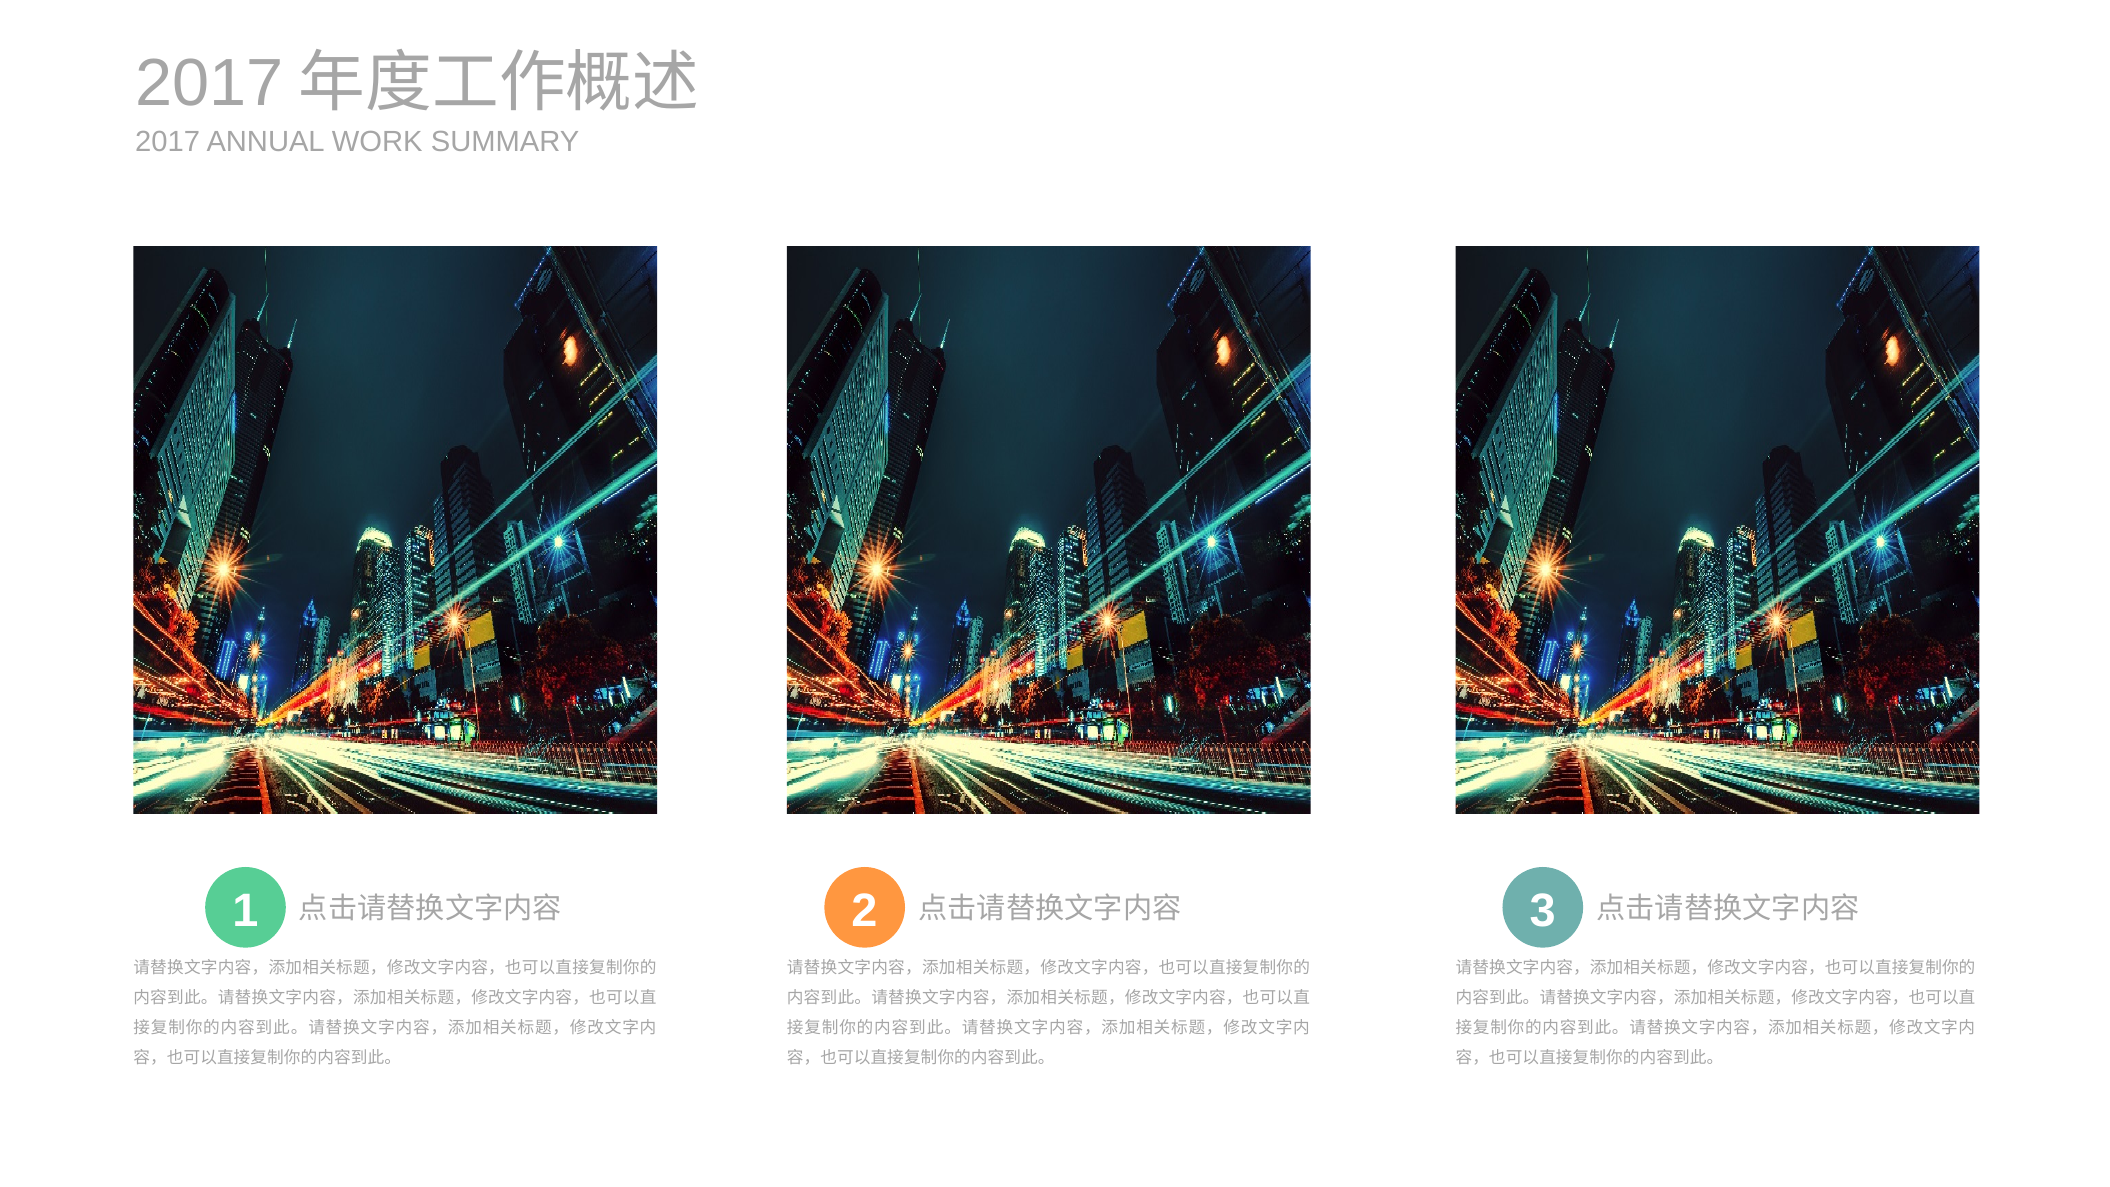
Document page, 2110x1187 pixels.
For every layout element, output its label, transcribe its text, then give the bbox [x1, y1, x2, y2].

text_box 请替换文字内容，添加相关标题，修改文字内容，也可以直接复制你的内容到此。请替换文字内容，添加相关标题，修改文字内容，也可以直接复制你的内容到此。请替换文字内容，添加相关标题，修改文字内容，也可以直接复制你的内容到此。 [1455, 946, 1976, 1067]
text_box 3 [1501, 865, 1585, 946]
text_box 点击请替换文字内容 [1596, 889, 1860, 925]
text_box 2017年度工作概述 [135, 38, 783, 119]
text_box [1455, 245, 1981, 815]
text_box 点击请替换文字内容 [299, 889, 563, 925]
text_box [786, 245, 1312, 815]
text_box 点击请替换文字内容 [918, 889, 1182, 925]
text_box [132, 245, 658, 815]
text_box 1 [204, 865, 287, 946]
text_box 2017 ANNUAL WORK SUMMARY [135, 122, 596, 158]
text_box 2 [823, 865, 907, 946]
text_box 请替换文字内容，添加相关标题，修改文字内容，也可以直接复制你的内容到此。请替换文字内容，添加相关标题，修改文字内容，也可以直接复制你的内容到此。请替换文字内容，添加相关标题，修改文字内容，也可以直接复制你的内容到此。 [786, 946, 1311, 1067]
text_box 请替换文字内容，添加相关标题，修改文字内容，也可以直接复制你的内容到此。请替换文字内容，添加相关标题，修改文字内容，也可以直接复制你的内容到此。请替换文字内容，添加相关标题，修改文字内容，也可以直接复制你的内容到此。 [133, 946, 658, 1067]
